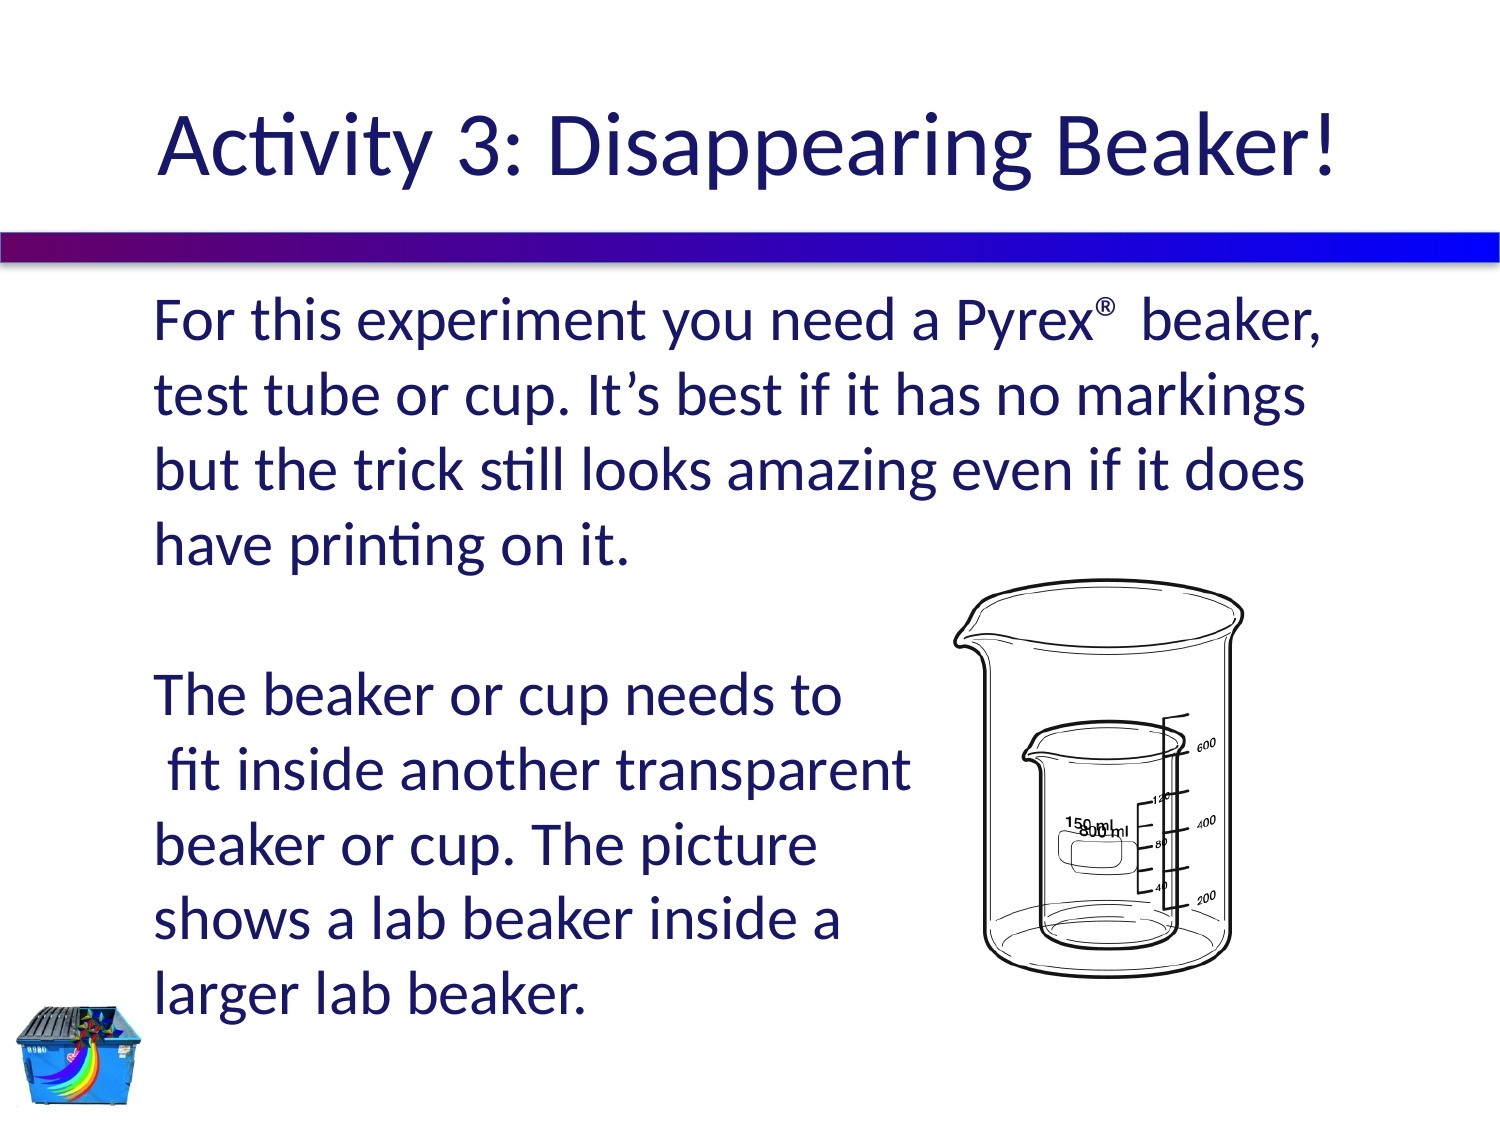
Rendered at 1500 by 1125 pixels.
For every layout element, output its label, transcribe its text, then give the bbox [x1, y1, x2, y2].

title Activity 3: Disappearing Beaker! [75, 45, 1425, 233]
picture [933, 561, 1281, 997]
text_box For this experiment you need a Pyrex® beaker, test tube or cup. It’s best if it has no markings but the trick still looks amazing even if it does have printing on it. The beaker or cup needs to fit inside another transparent beaker or cup. The picture shows a lab beaker inside a larger lab beaker. [138, 270, 1363, 1035]
picture [14, 1004, 143, 1107]
